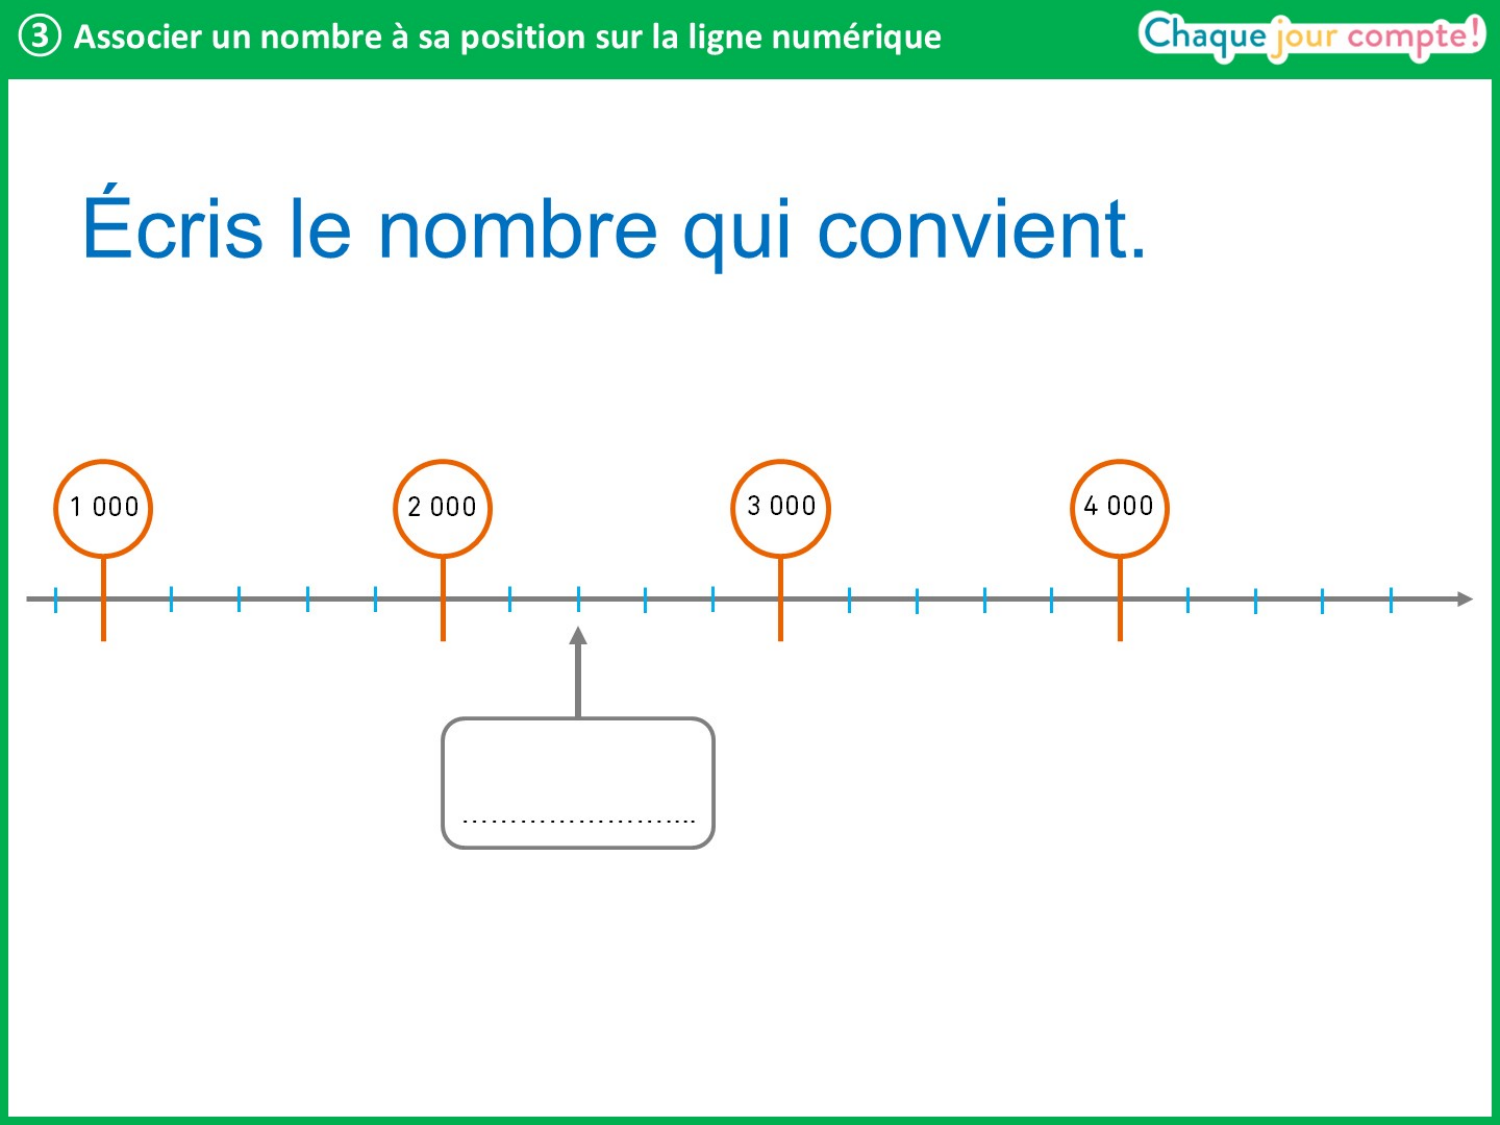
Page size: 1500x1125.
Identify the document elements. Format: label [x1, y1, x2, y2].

list [0, 0, 1500, 1125]
